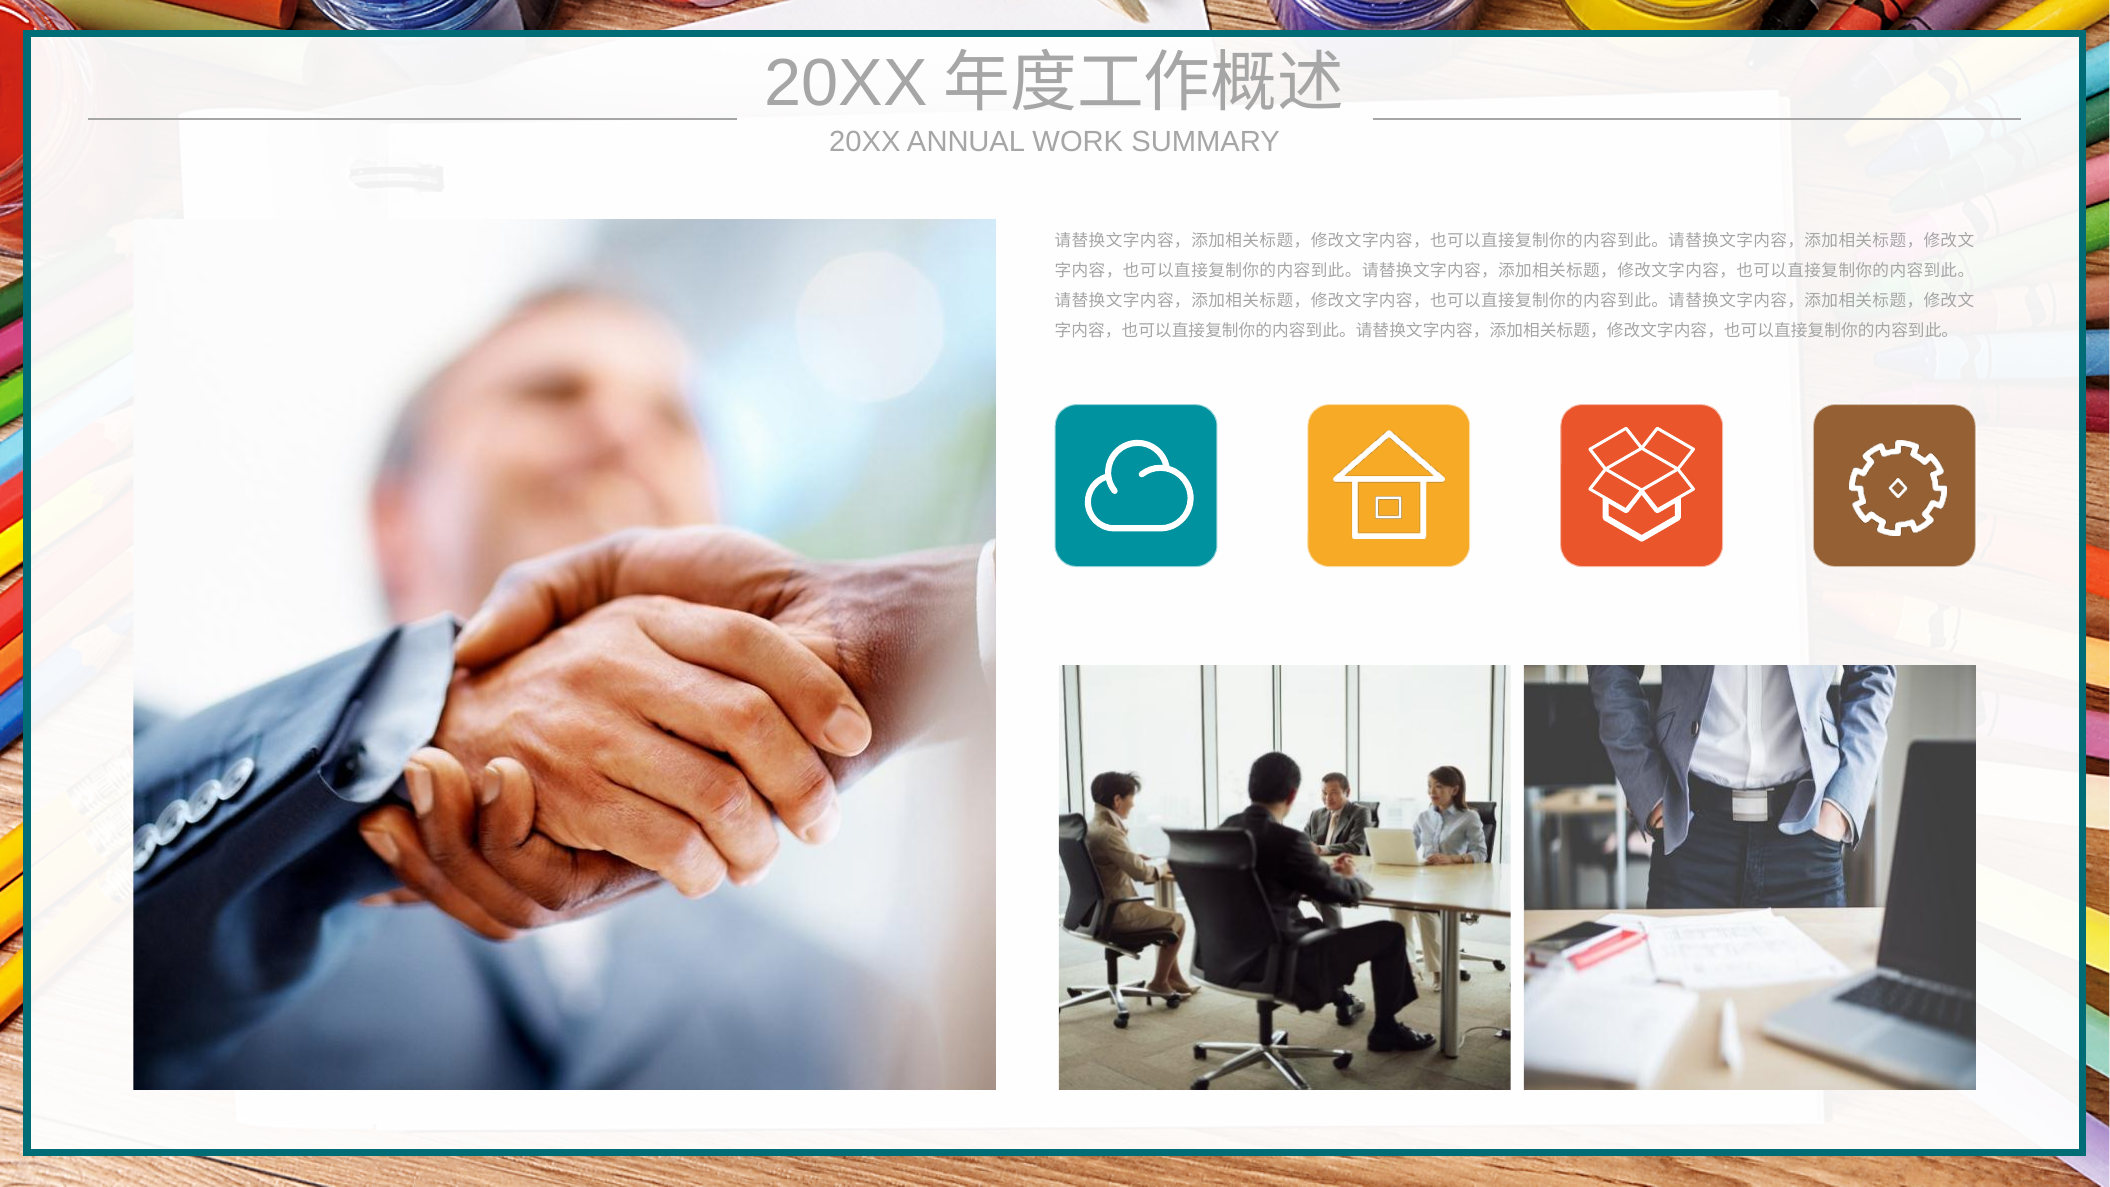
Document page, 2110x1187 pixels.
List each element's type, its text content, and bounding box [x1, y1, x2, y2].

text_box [1812, 404, 1976, 568]
text_box 20XX ANNUAL WORK SUMMARY [824, 122, 1285, 158]
text_box 请替换文字内容，添加相关标题，修改文字内容，也可以直接复制你的内容到此。请替换文字内容，添加相关标题，修改文字内容，也可以直接复制你的内容到此。请替换文字内容，添加相关标题，修改文字内容，也可以直接复制你的内容到此。请替换文字内容，添加相关标题，修改文字内容，也可以直接复制你的内容到此。请替换文字内容，添加相关标题，修改文字内容，也可以直接复制你的内容到此。请替换文字内容，添加相关标题，修改文字内容，也可以直接复制你的内容到此。 [1054, 219, 1976, 340]
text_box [1560, 404, 1724, 568]
text_box [132, 219, 997, 1090]
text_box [1054, 404, 1218, 568]
text_box 20XX年度工作概述 [730, 38, 1379, 119]
text_box [1523, 664, 1977, 1090]
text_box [1307, 404, 1471, 568]
text_box [1058, 664, 1512, 1090]
picture [0, 0, 2110, 1187]
